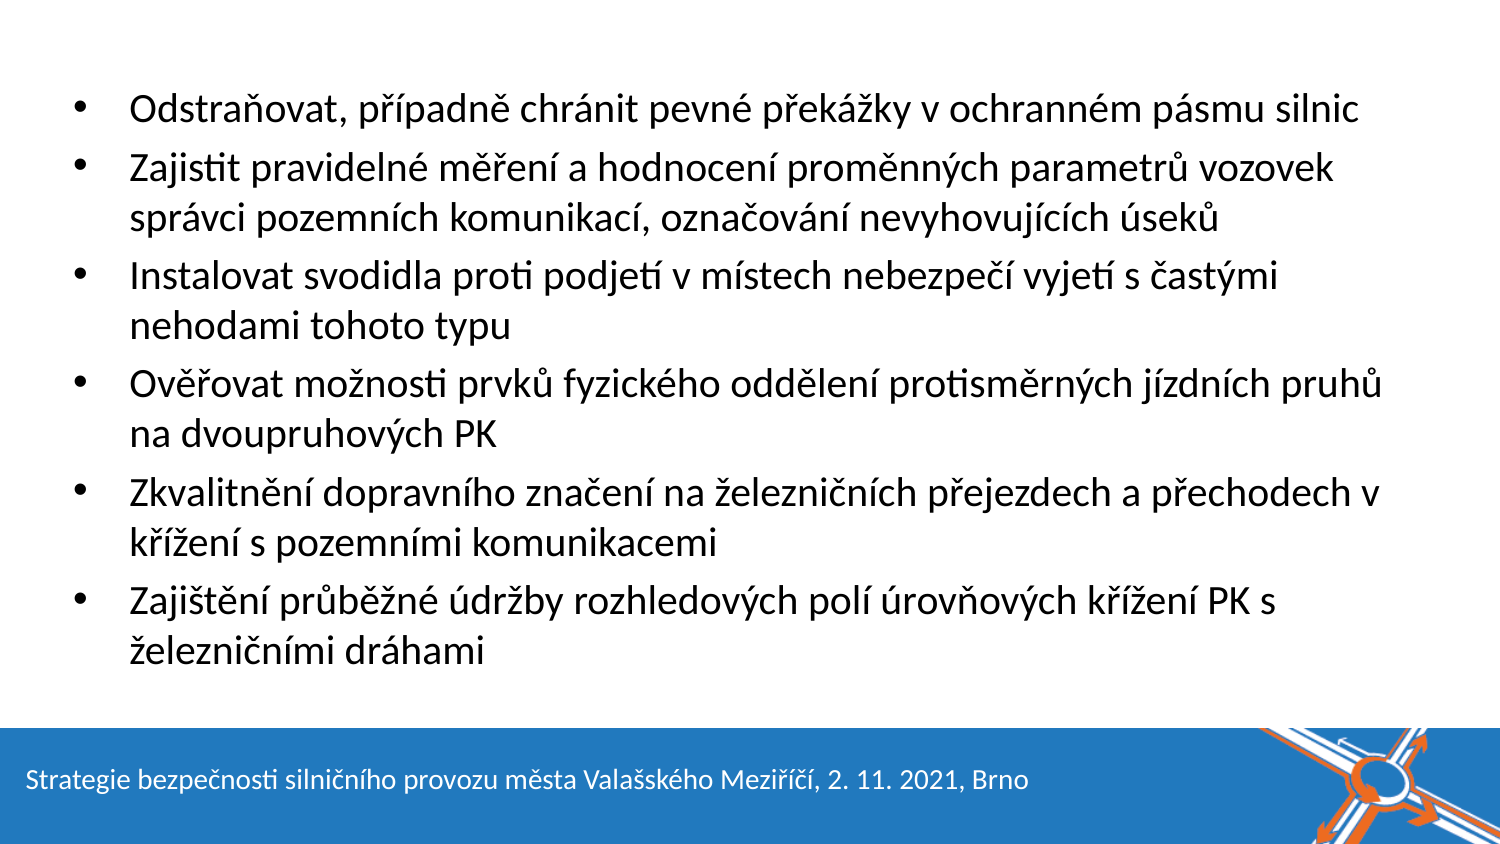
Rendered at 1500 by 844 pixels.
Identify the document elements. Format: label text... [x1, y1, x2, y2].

list Odstraňovat, případně chránit pevné překážky v ochranném pásmu silnic Zajistit pravidelné měření a hodnocení proměnných parametrů vozovek správci pozemních komunikací, označování nevyhovujících úseků Instalovat svodidla proti podjetí v místech nebezpečí vyjetí s častými nehodami tohoto typu Ověřovat možnosti prvků fyzického oddělení protisměrných jízdních pruhů na dvoupruhových PK Zkvalitnění dopravního značení na železničních přejezdech a přechodech v křížení s pozemními komunikacemi Zajištění průběžné údržby rozhledových polí úrovňových křížení PK s železničními dráhami - [58, 20, 1447, 553]
picture [0, 728, 1500, 844]
text_box Strategie bezpečnosti silničního provozu města Valašského Meziříčí, 2. 11. 2021, Brno [10, 752, 1447, 803]
